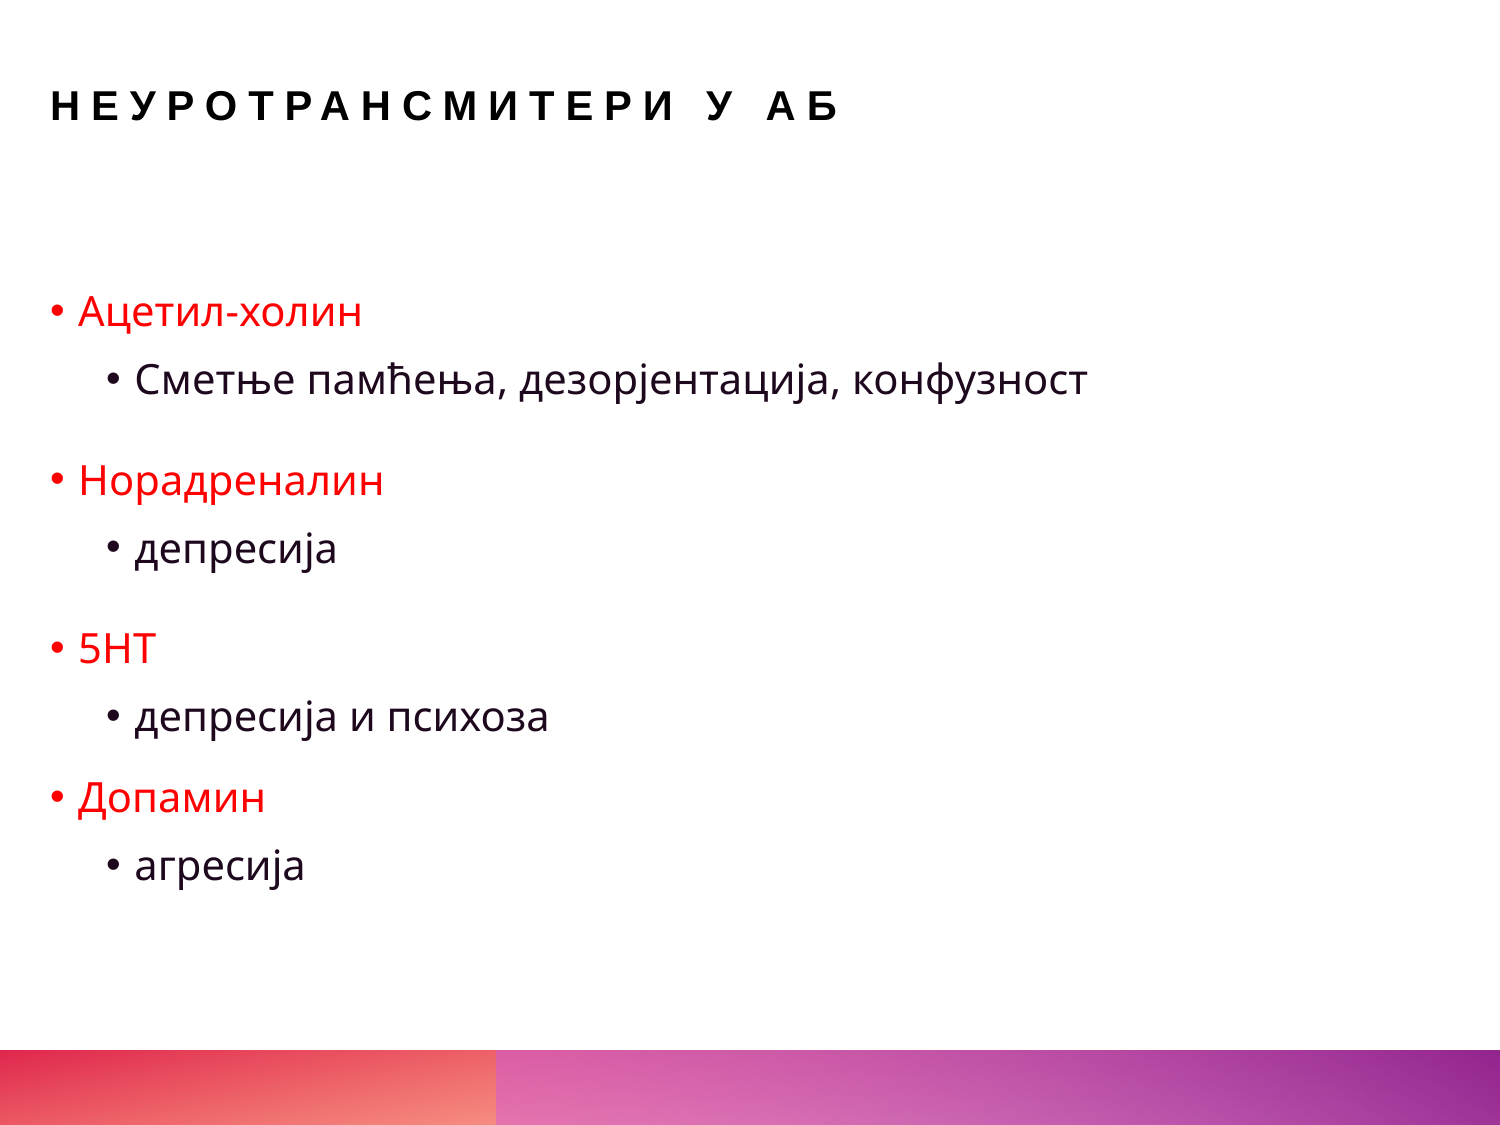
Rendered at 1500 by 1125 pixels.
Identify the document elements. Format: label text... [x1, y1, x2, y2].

title Неуротрансмитери у АБ [50, 58, 1310, 129]
list Ацетил-холин Сметње памћења, дезорјентација, конфузност Норадреналин депресија 5HT депресија и психоза Допамин агресија [50, 275, 1429, 996]
